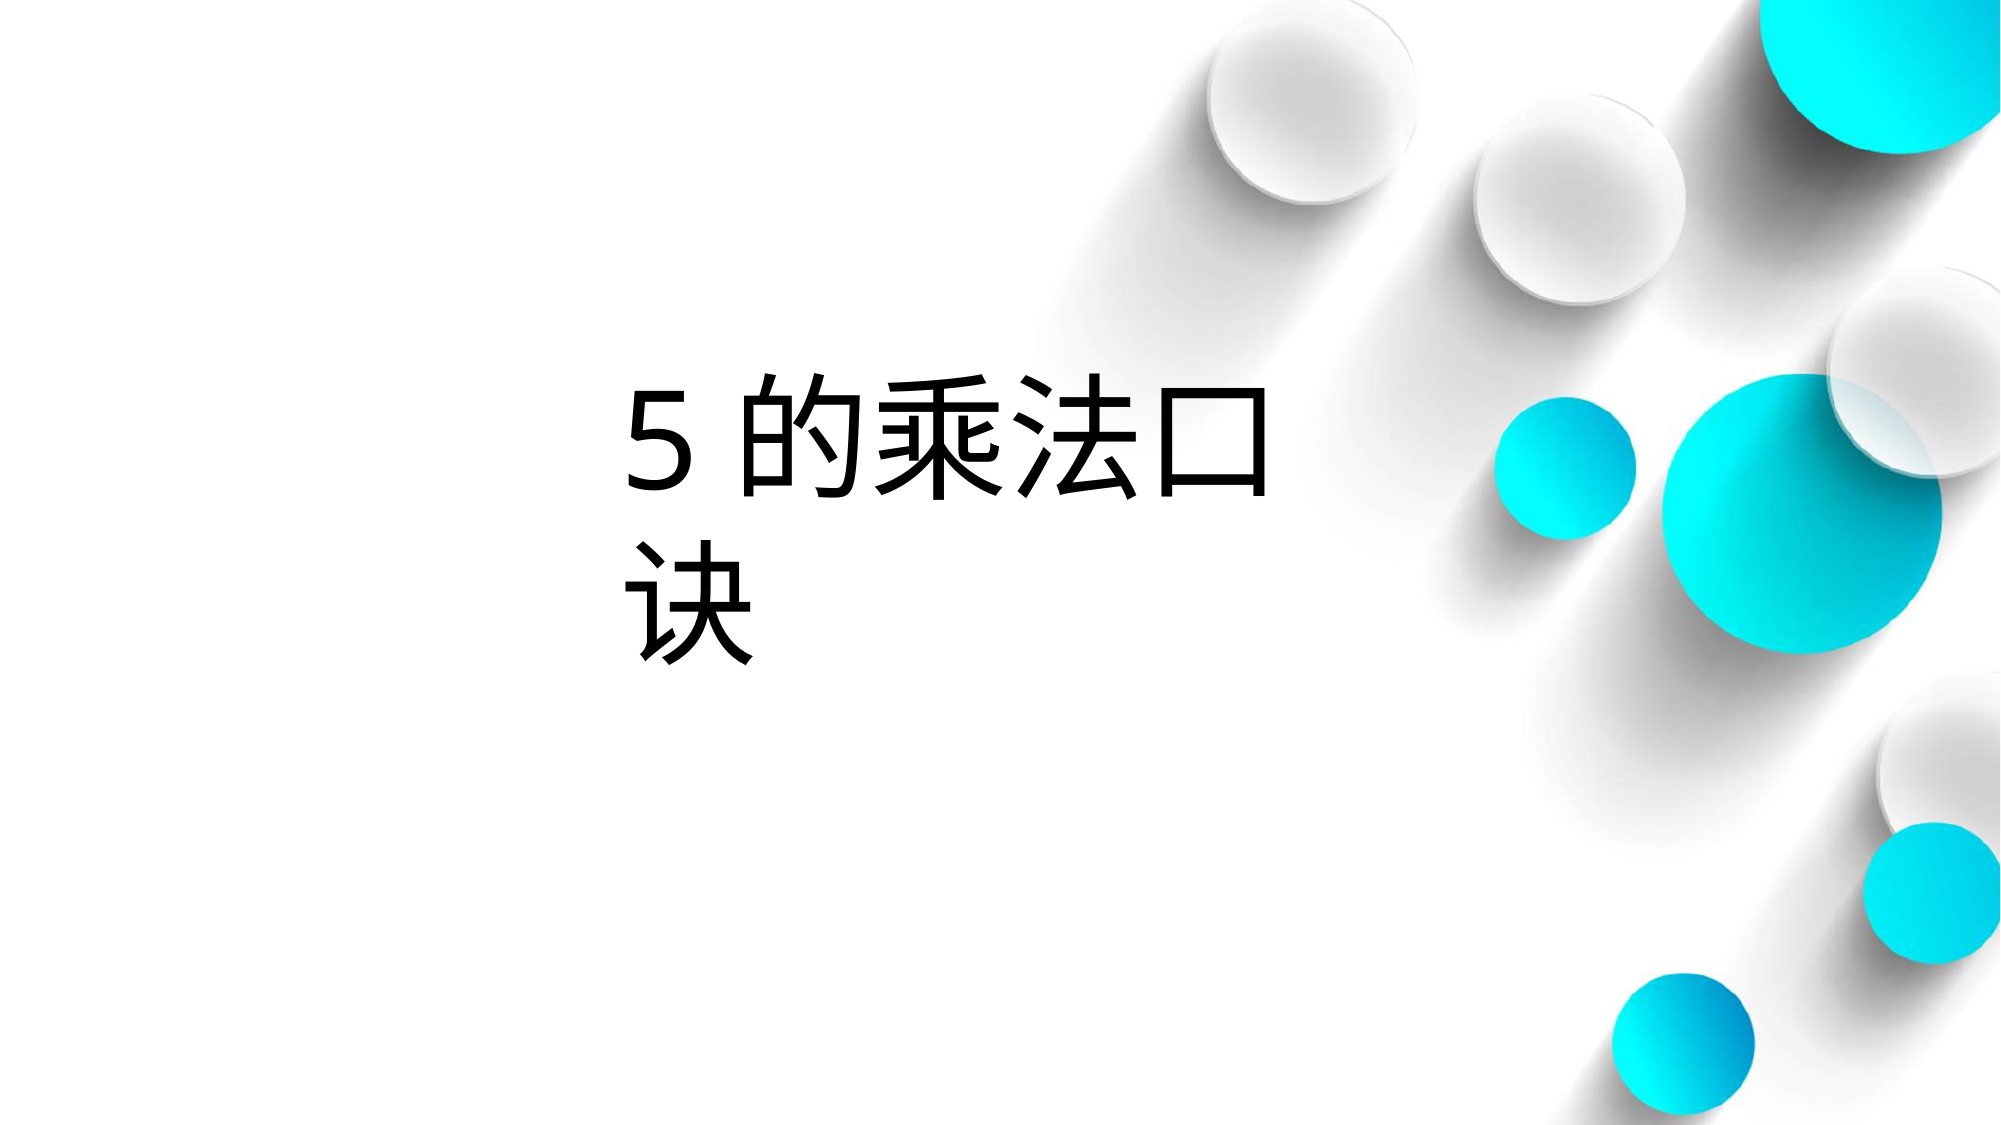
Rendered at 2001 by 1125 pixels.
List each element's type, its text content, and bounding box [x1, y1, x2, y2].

text_box 5的乘法口诀 [618, 350, 1382, 682]
picture [0, 0, 2001, 1125]
